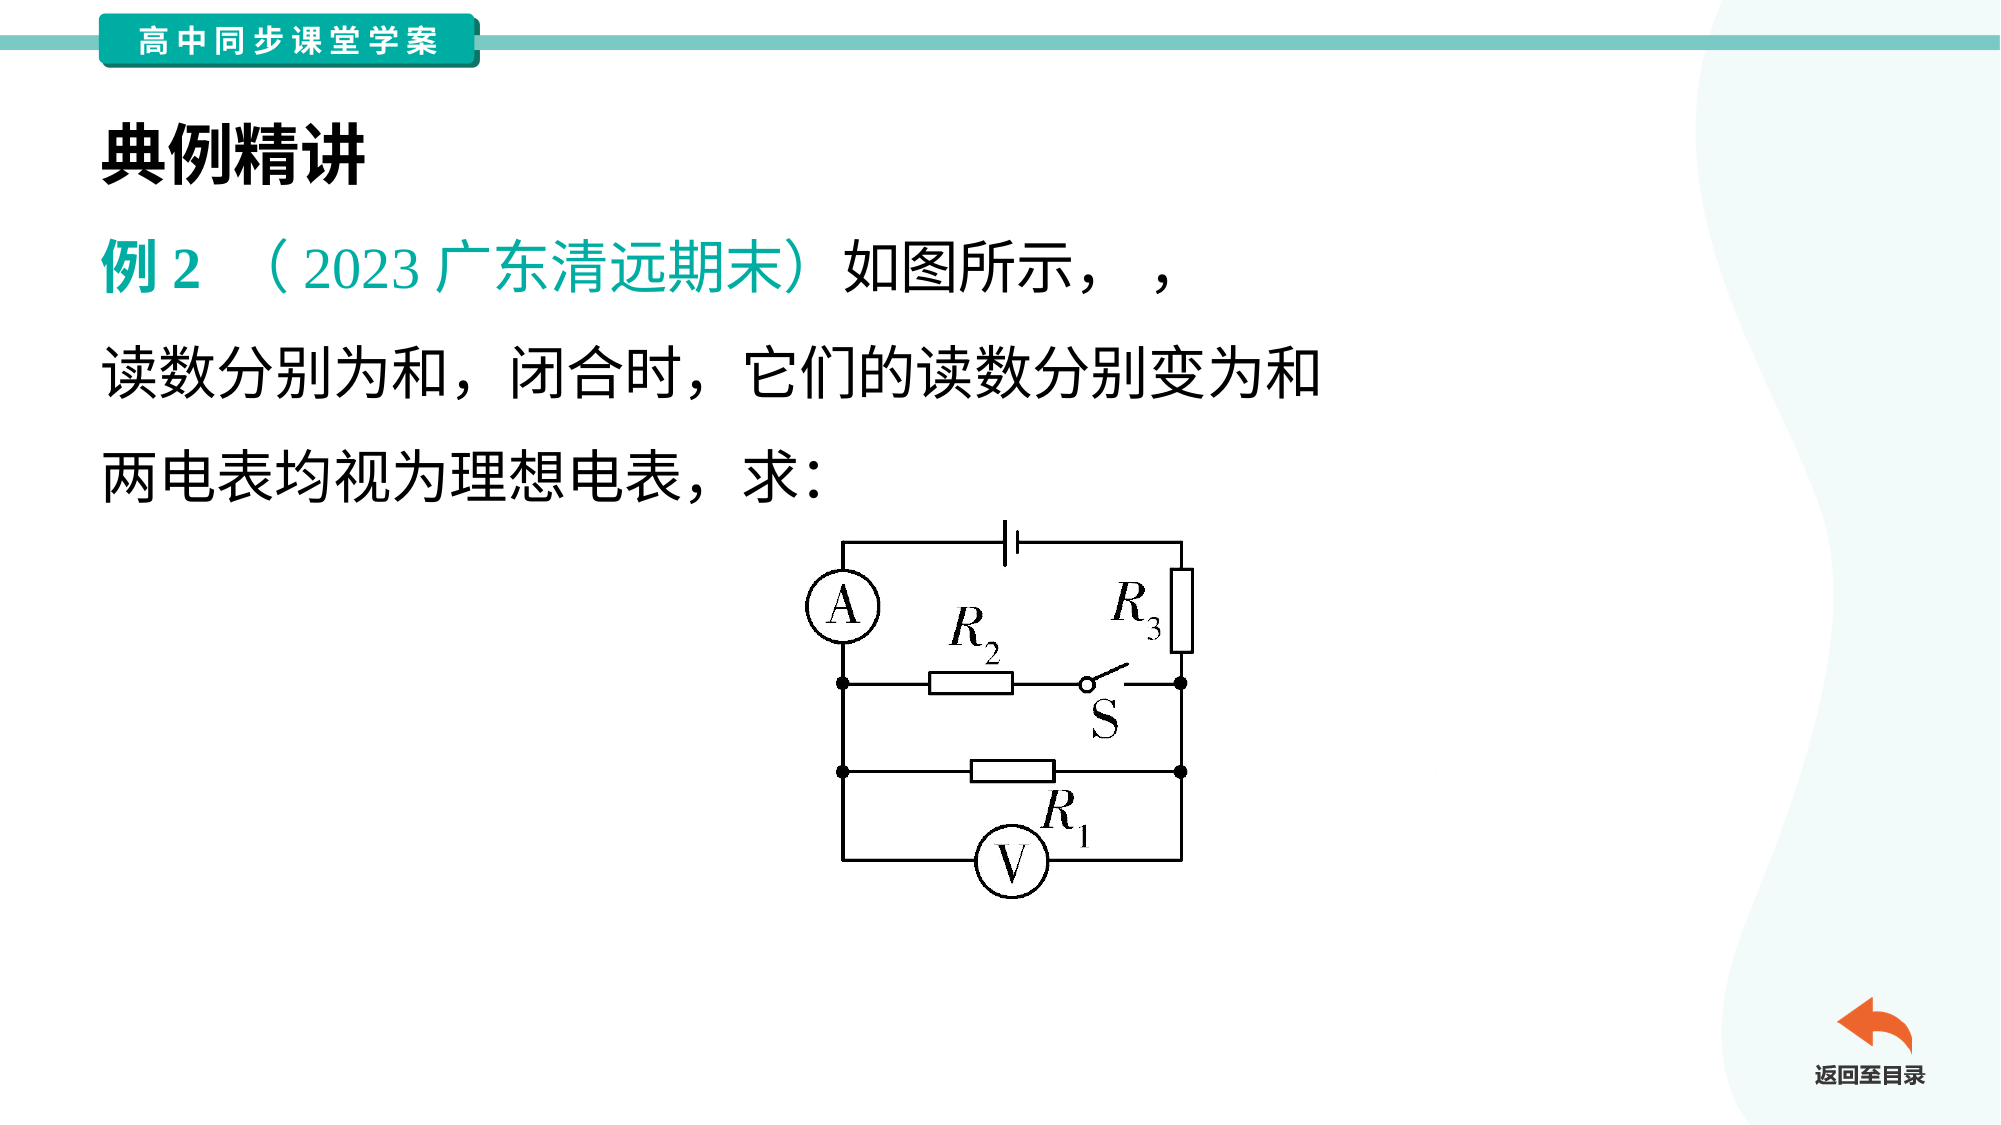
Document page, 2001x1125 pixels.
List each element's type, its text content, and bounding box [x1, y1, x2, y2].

text_box 典例精讲 [100, 76, 1899, 254]
picture [0, 0, 2000, 1125]
